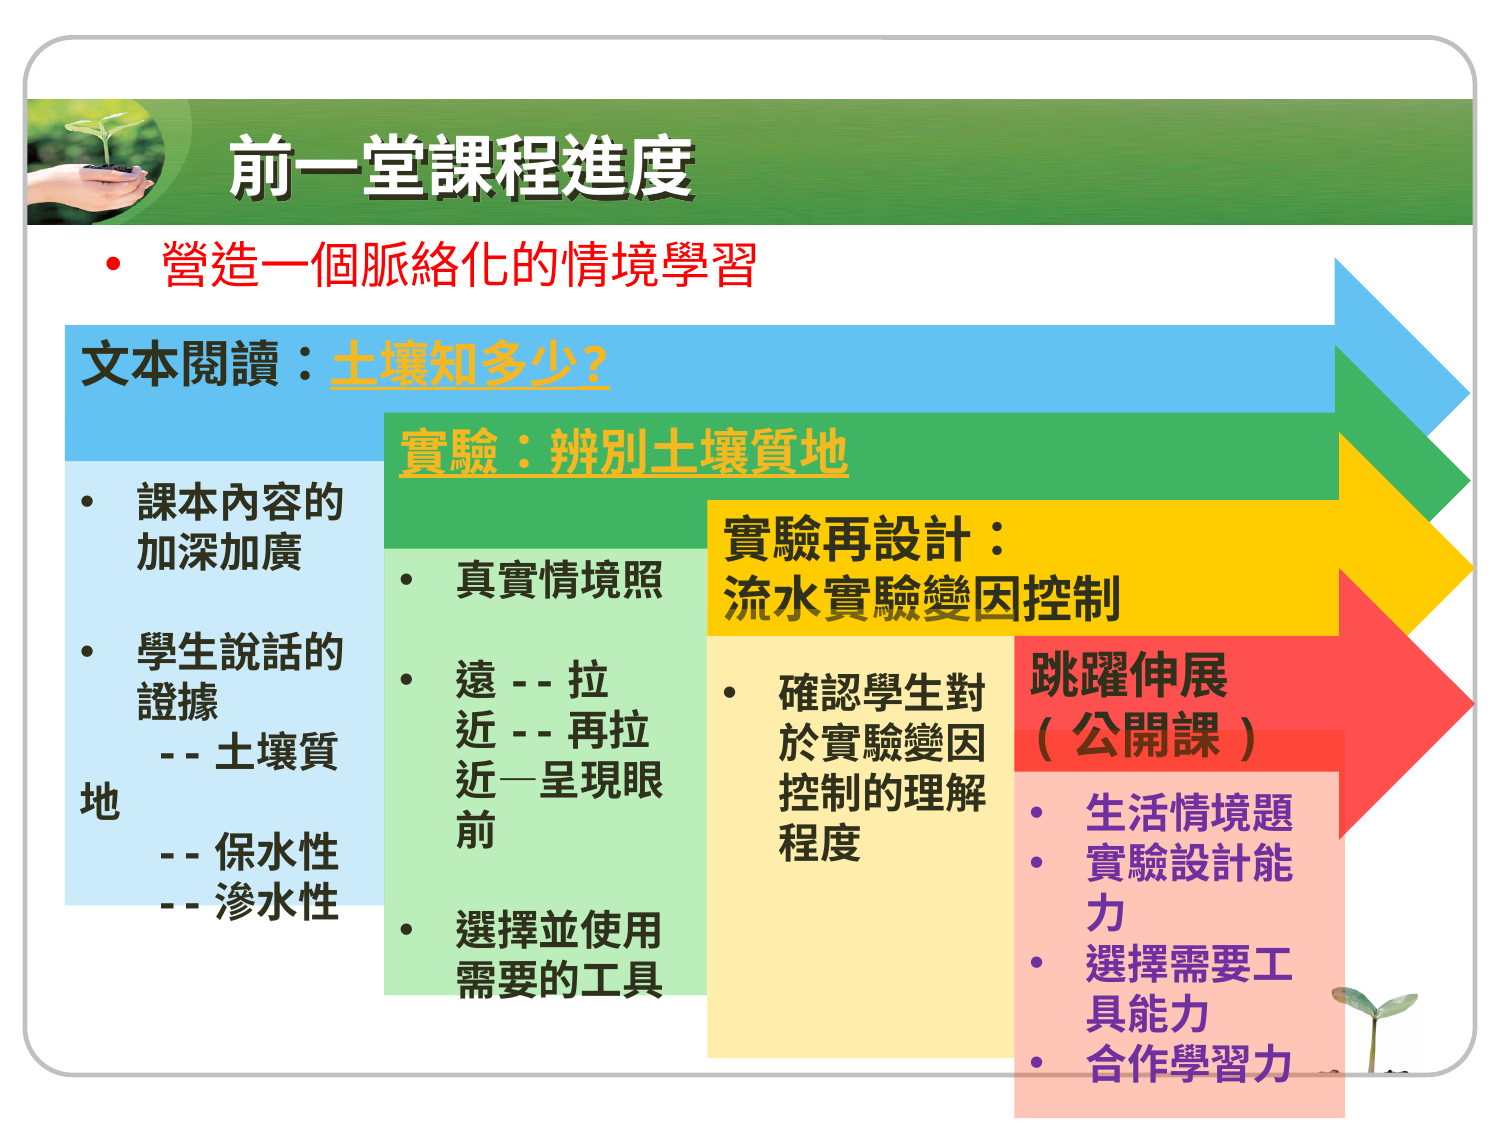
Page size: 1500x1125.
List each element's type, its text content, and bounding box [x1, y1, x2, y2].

picture [28, 99, 1472, 225]
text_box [707, 432, 1476, 1059]
text_box 前一堂課程進度 [212, 120, 1413, 208]
text_box 營造一個脈絡化的情境學習 [89, 226, 1353, 257]
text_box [64, 257, 1471, 906]
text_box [1014, 567, 1476, 1119]
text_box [384, 344, 1471, 996]
